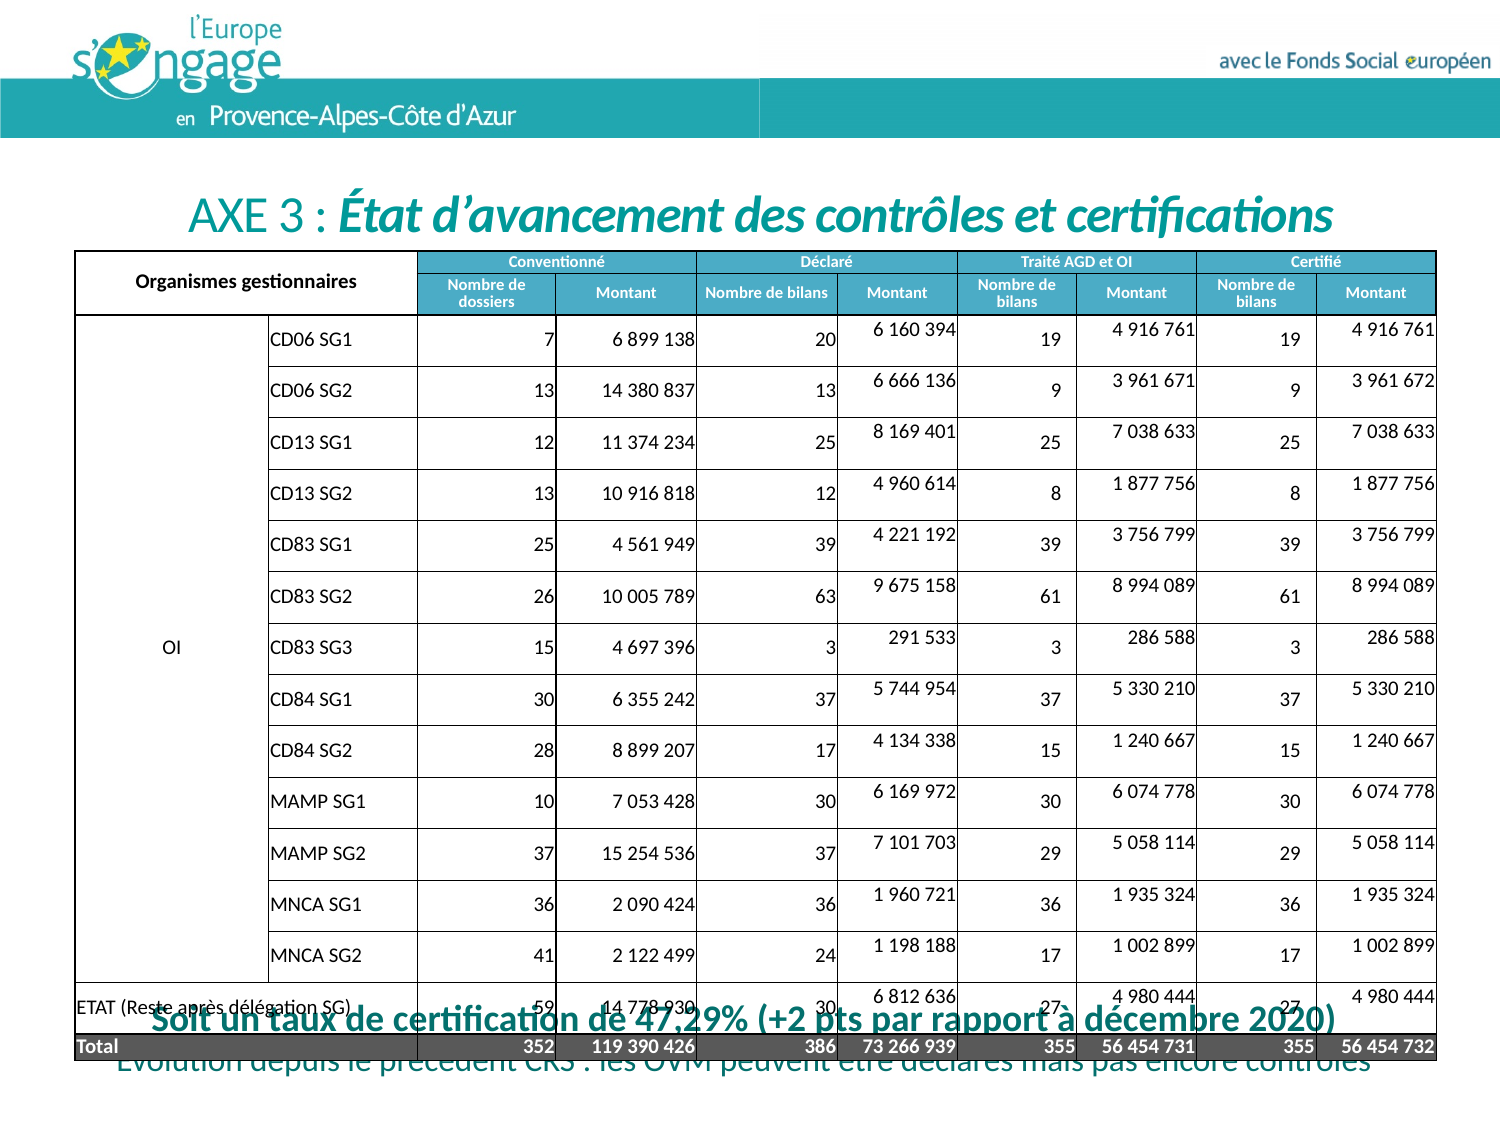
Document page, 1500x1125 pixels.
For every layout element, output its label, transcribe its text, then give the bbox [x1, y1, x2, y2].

table_cell 15 [418, 624, 555, 674]
picture [1205, 45, 1500, 76]
table_cell 286 588 [1077, 624, 1196, 674]
table_cell OI [76, 316, 268, 982]
table_cell 3 756 799 [1077, 521, 1196, 571]
table_header Conventionné [418, 252, 696, 273]
table_cell 8 994 089 [1317, 572, 1436, 623]
table_cell 59 [418, 983, 555, 1033]
table_cell 15 [1197, 726, 1316, 777]
table_cell 9 [1197, 367, 1316, 417]
table_cell 36 [1197, 881, 1316, 931]
table_cell 10 916 818 [557, 470, 696, 520]
table_cell 37 [1197, 675, 1316, 725]
table_cell 6 169 972 [838, 778, 957, 828]
table_cell 5 058 114 [1077, 829, 1196, 880]
table_cell 17 [1197, 932, 1316, 982]
table_cell 37 [697, 675, 837, 725]
table_cell 6 666 136 [838, 367, 957, 417]
table_cell 30 [1197, 778, 1316, 828]
table_cell 1 877 756 [1077, 470, 1196, 520]
table_cell CD83 SG2 [269, 572, 417, 623]
table_cell 1 240 667 [1317, 726, 1436, 777]
table_cell 7 101 703 [838, 829, 957, 880]
table_cell 25 [1197, 418, 1316, 469]
table_cell 6 074 778 [1077, 778, 1196, 828]
table_cell Nombre de dossiers [418, 274, 555, 314]
table_cell Montant [1317, 274, 1435, 314]
table_cell 25 [958, 418, 1076, 469]
table_cell 4 980 444 [1317, 983, 1436, 1033]
table_cell 5 058 114 [1317, 829, 1436, 880]
table_cell 1 935 324 [1317, 881, 1436, 931]
table_cell Nombre de bilans [958, 274, 1076, 314]
table_cell Nombre de bilans [697, 274, 837, 314]
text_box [0, 14, 1500, 138]
table_cell 119 390 426 [556, 1035, 696, 1060]
table_cell 15 254 536 [557, 829, 696, 880]
table_cell 3 [958, 624, 1076, 674]
table_cell 355 [958, 1035, 1076, 1060]
table_cell 39 [697, 521, 837, 571]
table_cell CD13 SG2 [269, 470, 417, 520]
table_cell 14 778 930 [557, 983, 696, 1033]
table_cell 25 [418, 521, 555, 571]
table_cell 19 [1197, 316, 1316, 366]
table_cell 12 [697, 470, 837, 520]
table_cell 37 [697, 829, 837, 880]
table_cell 36 [697, 881, 837, 931]
table_cell 56 454 732 [1317, 1035, 1436, 1060]
table_cell 12 [418, 418, 555, 469]
table_cell 17 [958, 932, 1076, 982]
table_cell [269, 1035, 417, 1060]
table_cell 4 561 949 [557, 521, 696, 571]
table_cell 3 961 672 [1317, 367, 1436, 417]
table_cell 1 198 188 [838, 932, 957, 982]
table_cell 1 002 899 [1317, 932, 1436, 982]
table_cell 36 [418, 881, 555, 931]
table_cell 73 266 939 [838, 1035, 957, 1060]
table_cell 3 [697, 624, 837, 674]
table_cell 1 002 899 [1077, 932, 1196, 982]
table_cell MAMP SG2 [269, 829, 417, 880]
table_cell 8 899 207 [557, 726, 696, 777]
table_cell 56 454 731 [1077, 1035, 1196, 1060]
table_cell 25 [697, 418, 837, 469]
text_box Soit un taux de certification de 47,29% (+2 pts par rapport à décembre 2020) Evolution depuis le précédent CRS : les OVM peuvent être déclarés mais pas encore contrôlés [30, 986, 1459, 1086]
table_header Traité AGD et OI [958, 252, 1196, 273]
table_cell 61 [1197, 572, 1316, 623]
table_cell 5 330 210 [1077, 675, 1196, 725]
table_cell 4 916 761 [1317, 316, 1436, 366]
table_cell 1 960 721 [838, 881, 957, 931]
table_cell 10 005 789 [557, 572, 696, 623]
table_cell 13 [697, 367, 837, 417]
table_cell 24 [697, 932, 837, 982]
table_cell MNCA SG1 [269, 881, 417, 931]
table_cell 3 756 799 [1317, 521, 1436, 571]
table_cell 13 [418, 367, 555, 417]
table_cell 6 074 778 [1317, 778, 1436, 828]
table_cell 8 [1197, 470, 1316, 520]
table_cell 27 [1197, 983, 1316, 1033]
table_cell 11 374 234 [557, 418, 696, 469]
table_cell 352 [418, 1035, 555, 1060]
table_cell 6 899 138 [557, 316, 696, 366]
table_header Organismes gestionnaires [76, 252, 417, 314]
table_cell 39 [1197, 521, 1316, 571]
table_cell Montant [838, 274, 957, 314]
table_cell 291 533 [838, 624, 957, 674]
table_cell 8 [958, 470, 1076, 520]
table_cell 4 980 444 [1077, 983, 1196, 1033]
text_box [30, 231, 86, 320]
table_cell 30 [958, 778, 1076, 828]
table_cell CD06 SG2 [269, 367, 417, 417]
table_cell 37 [418, 829, 555, 880]
table_cell 2 122 499 [557, 932, 696, 982]
table_cell 20 [697, 316, 837, 366]
table_cell 39 [958, 521, 1076, 571]
table_cell 15 [958, 726, 1076, 777]
table_cell Montant [556, 274, 696, 314]
table_cell 6 812 636 [838, 983, 957, 1033]
table_cell 3 961 671 [1077, 367, 1196, 417]
table_cell 7 038 633 [1317, 418, 1436, 469]
table_cell 2 090 424 [557, 881, 696, 931]
table_cell 7 038 633 [1077, 418, 1196, 469]
table_cell 1 877 756 [1317, 470, 1436, 520]
table_cell 30 [697, 778, 837, 828]
table_cell CD83 SG1 [269, 521, 417, 571]
table_cell 8 994 089 [1077, 572, 1196, 623]
table_cell 1 240 667 [1077, 726, 1196, 777]
table_cell 30 [697, 983, 837, 1033]
table_cell 4 697 396 [557, 624, 696, 674]
table_cell 30 [418, 675, 555, 725]
table_cell 4 916 761 [1077, 316, 1196, 366]
table_cell 63 [697, 572, 837, 623]
table_cell 13 [418, 470, 555, 520]
table_cell 5 744 954 [838, 675, 957, 725]
table_cell CD83 SG3 [269, 624, 417, 674]
table_cell 36 [958, 881, 1076, 931]
table_cell 355 [1197, 1035, 1316, 1060]
table_cell MNCA SG2 [269, 932, 417, 982]
table_cell 3 [1197, 624, 1316, 674]
table_cell Total [76, 1035, 269, 1060]
table_cell 17 [697, 726, 837, 777]
table_cell 19 [958, 316, 1076, 366]
table_cell 286 588 [1317, 624, 1436, 674]
table_cell 9 675 158 [838, 572, 957, 623]
table_cell 28 [418, 726, 555, 777]
table_header Déclaré [697, 252, 957, 273]
table_cell 386 [697, 1035, 837, 1060]
table_cell 37 [958, 675, 1076, 725]
table_cell 4 221 192 [838, 521, 957, 571]
table_cell 4 960 614 [838, 470, 957, 520]
table_cell 1 935 324 [1077, 881, 1196, 931]
table_cell MAMP SG1 [269, 778, 417, 828]
table_cell 8 169 401 [838, 418, 957, 469]
table_cell 41 [418, 932, 555, 982]
table_cell 14 380 837 [557, 367, 696, 417]
table_cell 27 [958, 983, 1076, 1033]
table_cell 29 [1197, 829, 1316, 880]
text_box AXE 3 : État d’avancement des contrôles et certifications [86, 173, 1437, 250]
table_cell 26 [418, 572, 555, 623]
table_cell 9 [958, 367, 1076, 417]
table_cell CD84 SG1 [269, 675, 417, 725]
table_header Certifié [1197, 252, 1435, 273]
table_cell CD84 SG2 [269, 726, 417, 777]
table_cell CD06 SG1 [269, 316, 417, 366]
table_cell 6 160 394 [838, 316, 957, 366]
table_cell 5 330 210 [1317, 675, 1436, 725]
table_cell CD13 SG1 [269, 418, 417, 469]
table_cell ETAT (Reste après délégation SG) [76, 983, 417, 1033]
table_cell 7 053 428 [557, 778, 696, 828]
table_cell Nombre de bilans [1197, 274, 1316, 314]
table_cell 7 [418, 316, 555, 366]
table_cell 29 [958, 829, 1076, 880]
table_cell 4 134 338 [838, 726, 957, 777]
table_cell 10 [418, 778, 555, 828]
table_cell 61 [958, 572, 1076, 623]
table_cell Montant [1077, 274, 1196, 314]
table_cell 6 355 242 [557, 675, 696, 725]
